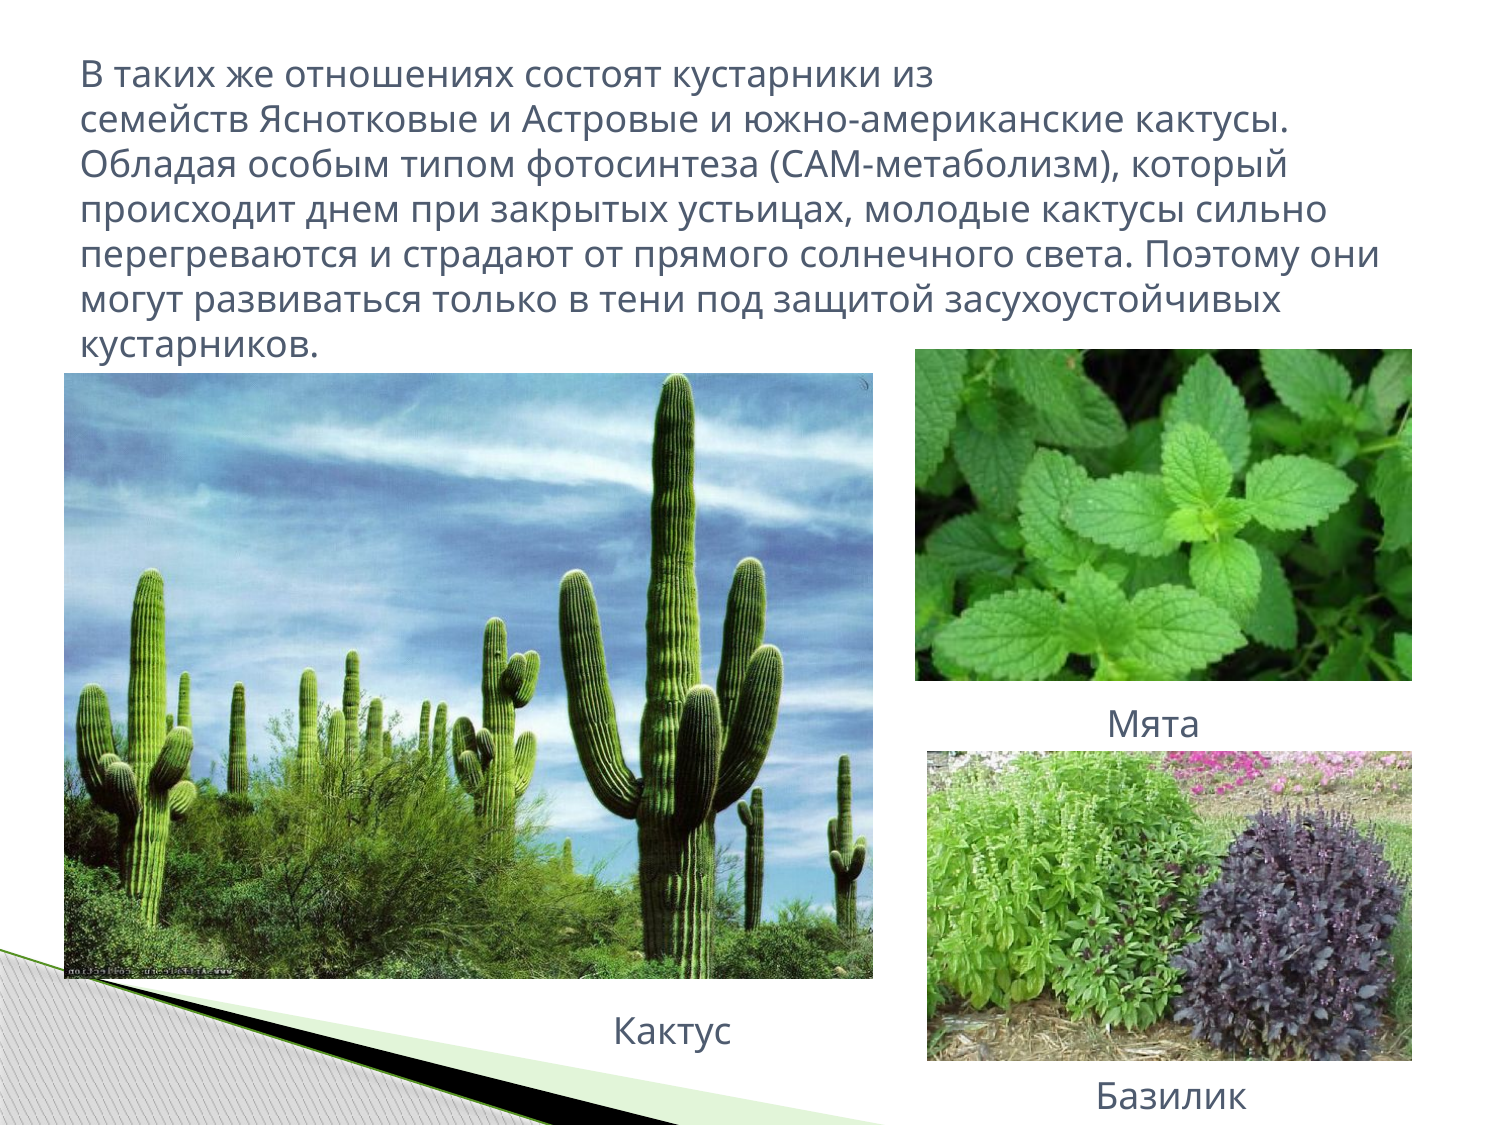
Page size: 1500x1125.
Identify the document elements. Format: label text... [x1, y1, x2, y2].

picture [64, 373, 873, 980]
text_box В таких же отношениях состоят кустарники из семейств Яснотковые и Астровые и южно-американские кактусы. Обладая особым типом фотосинтеза (САМ-метаболизм), который происходит днем при закрытых устьицах, молодые кактусы сильно перегреваются и страдают от прямого солнечного света. Поэтому они могут развиваться только в тени под защитой засухоустойчивых кустарников. [64, 42, 1471, 373]
picture [915, 349, 1412, 681]
text_box Мята [1091, 693, 1216, 751]
text_box Базилик [1080, 1073, 1263, 1125]
text_box Кактус [598, 999, 747, 1060]
picture [926, 751, 1412, 1062]
